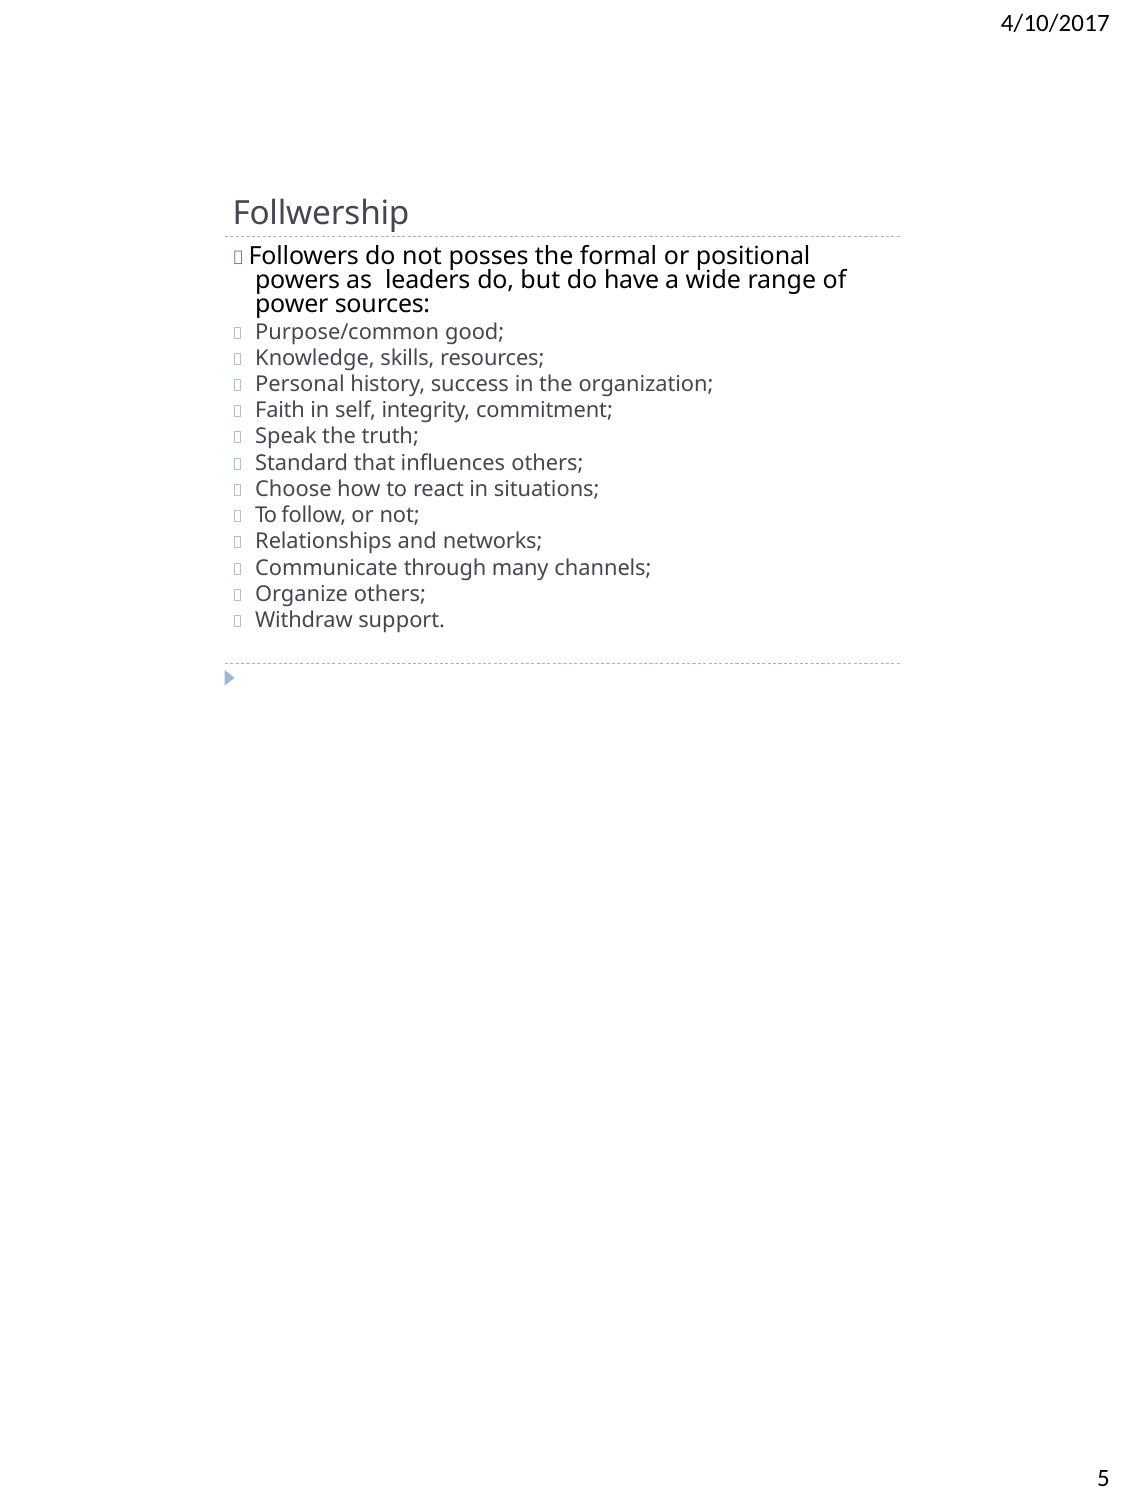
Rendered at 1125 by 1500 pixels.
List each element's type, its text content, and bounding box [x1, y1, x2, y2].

text_box [224, 670, 235, 686]
text_box Follwership  Followers do not posses the formal or positional powers as leaders do, but do have a wide range of power sources:  Purpose/common good;  Knowledge, skills, resources;  Personal history, success in the organization;  Faith in self, integrity, commitment;  Speak the truth;  Standard that influences others;  Choose how to react in situations;  To follow, or not;  Relationships and networks;  Communicate through many channels;  Organize others;  Withdraw support. [230, 190, 861, 632]
slide_number 5 [1092, 1465, 1114, 1500]
text_box 4/10/2017 [998, 6, 1112, 37]
